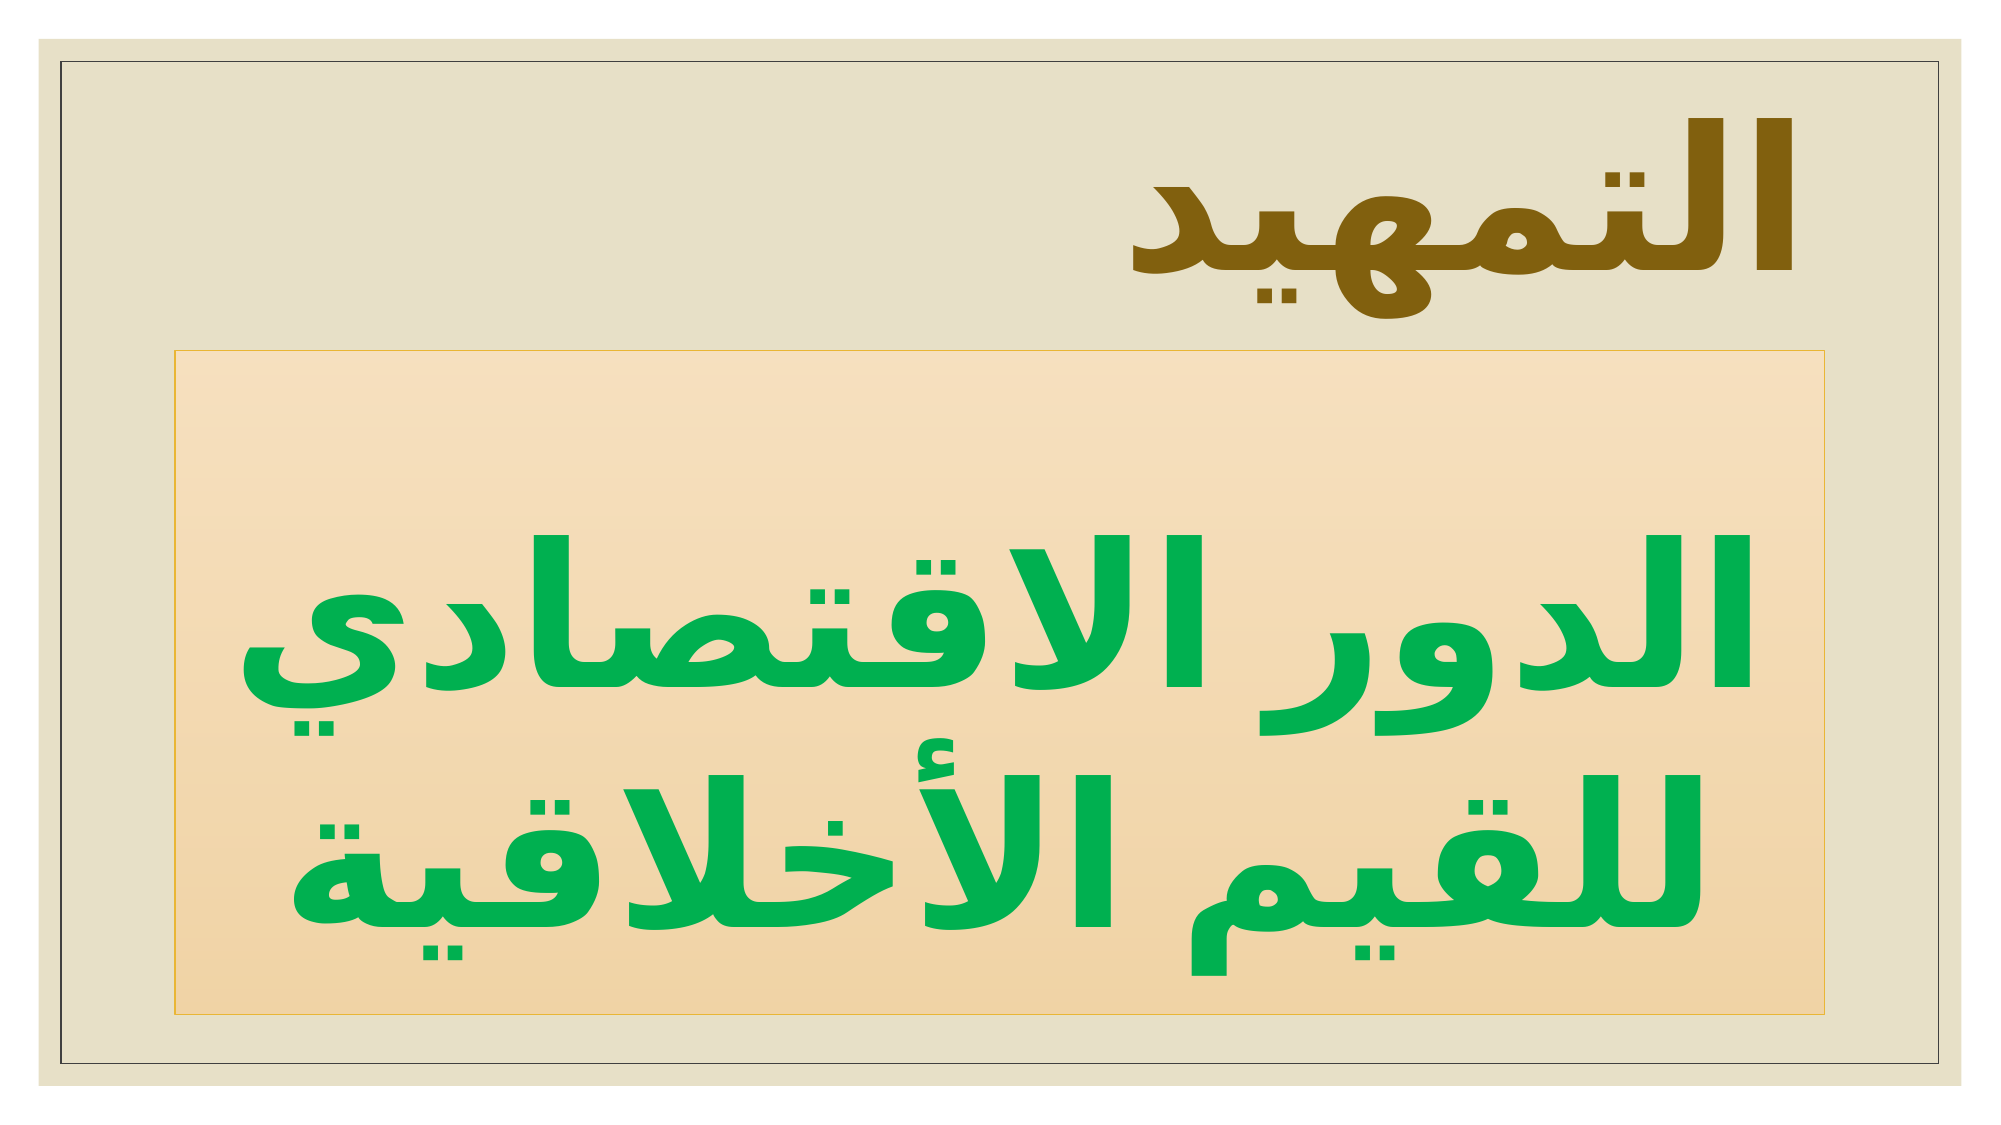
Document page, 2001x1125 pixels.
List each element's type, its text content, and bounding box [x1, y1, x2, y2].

title التمهيد [174, 92, 1825, 318]
list الدور الاقتصادي للقيم الأخلاقية [174, 350, 1825, 1015]
